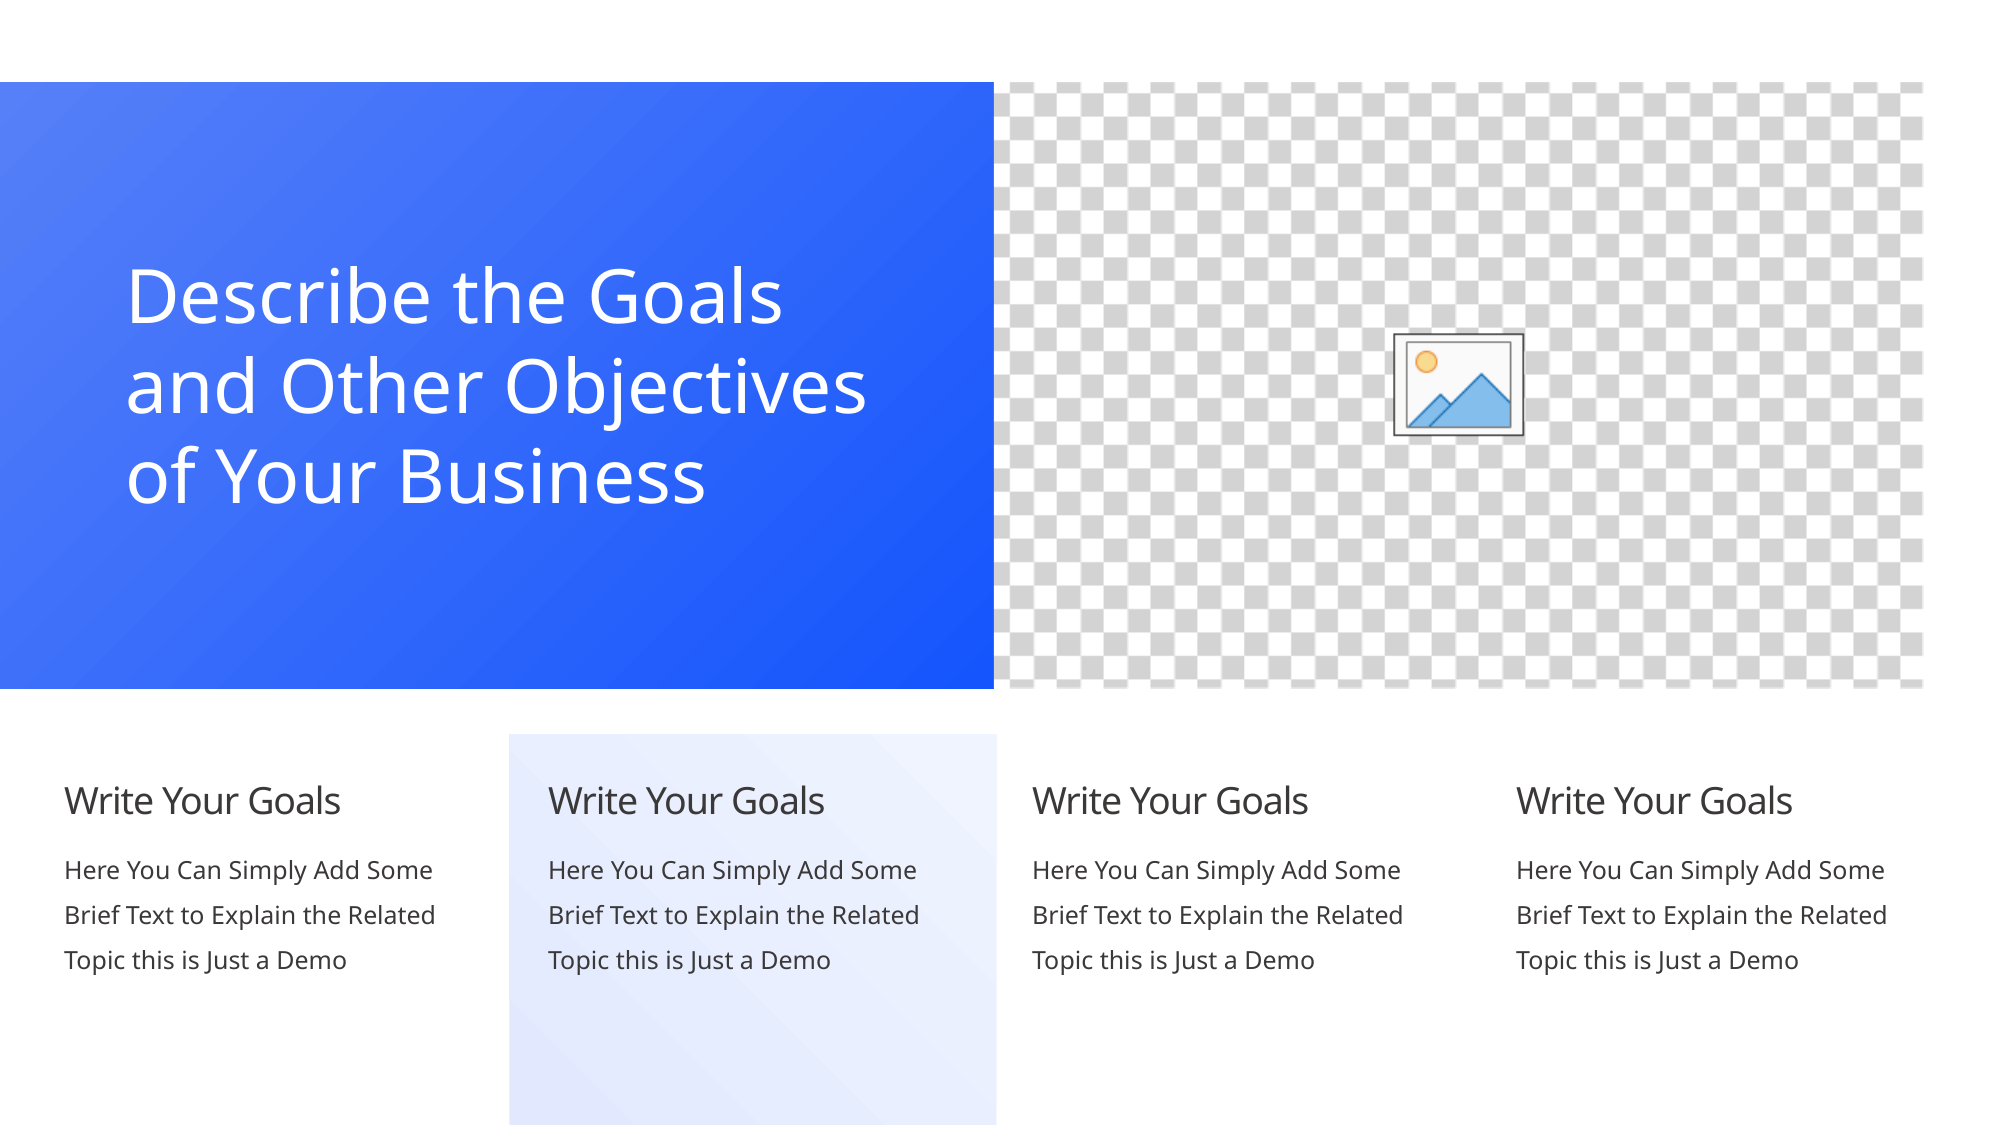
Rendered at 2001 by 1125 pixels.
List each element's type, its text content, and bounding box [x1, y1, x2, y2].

text_box [509, 734, 997, 1125]
text_box Here You Can Simply Add Some Brief Text to Explain the Related Topic this is Just a Demo [1501, 832, 1951, 982]
text_box Here You Can Simply Add Some Brief Text to Explain the Related Topic this is Just a Demo [1017, 832, 1467, 982]
text_box Here You Can Simply Add Some Brief Text to Explain the Related Topic this is Just a Demo [49, 832, 499, 982]
text_box Write Your Goals [1017, 769, 1467, 830]
text_box Write Your Goals [1501, 769, 1951, 830]
text_box [0, 82, 993, 689]
text_box Write Your Goals [533, 769, 983, 830]
text_box Describe the Goals and Other Objectives of Your Business [110, 241, 884, 526]
picture [993, 81, 1924, 689]
text_box Here You Can Simply Add Some Brief Text to Explain the Related Topic this is Just a Demo [533, 832, 983, 982]
text_box Write Your Goals [49, 769, 499, 830]
